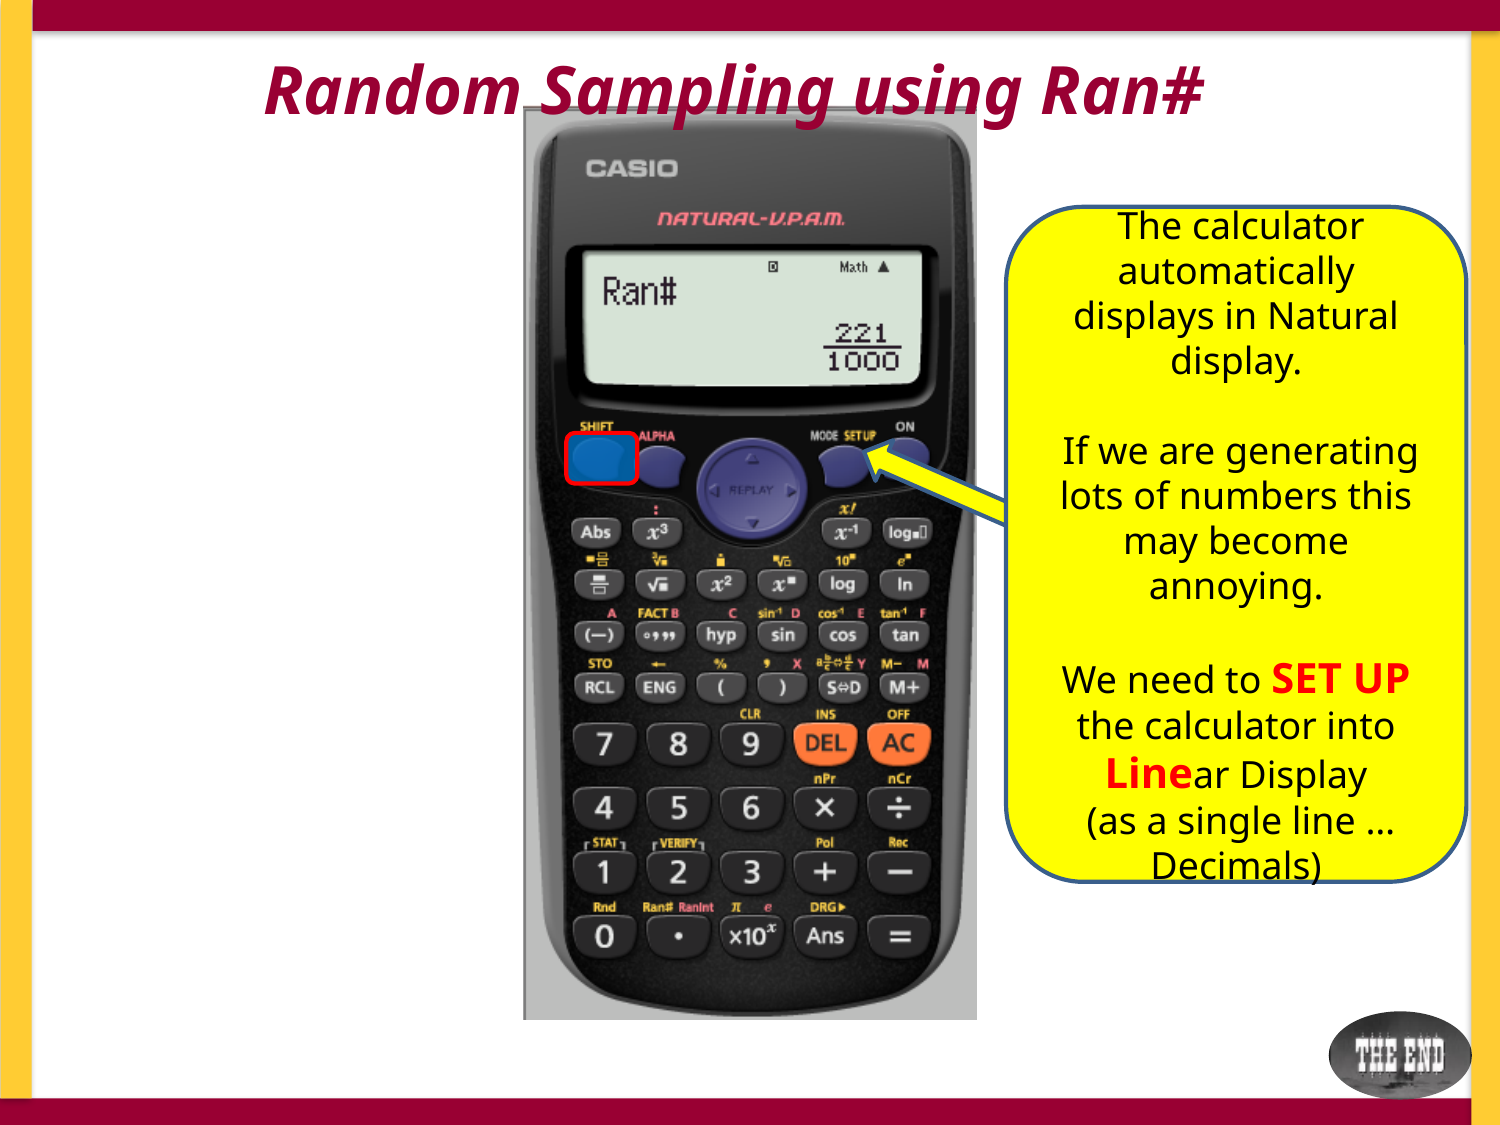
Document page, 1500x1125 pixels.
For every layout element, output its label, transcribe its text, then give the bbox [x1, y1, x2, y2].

text_box Random Sampling using Ran# [51, 40, 1418, 136]
text_box The calculator automatically displays in Natural display. If we are generating lots of numbers this may become annoying. We need to SET UP the calculator into Linear Display (as a single line …Decimals) [1003, 204, 1469, 884]
picture [1328, 1011, 1472, 1100]
text_box [980, 487, 1003, 527]
picture [523, 105, 977, 1020]
